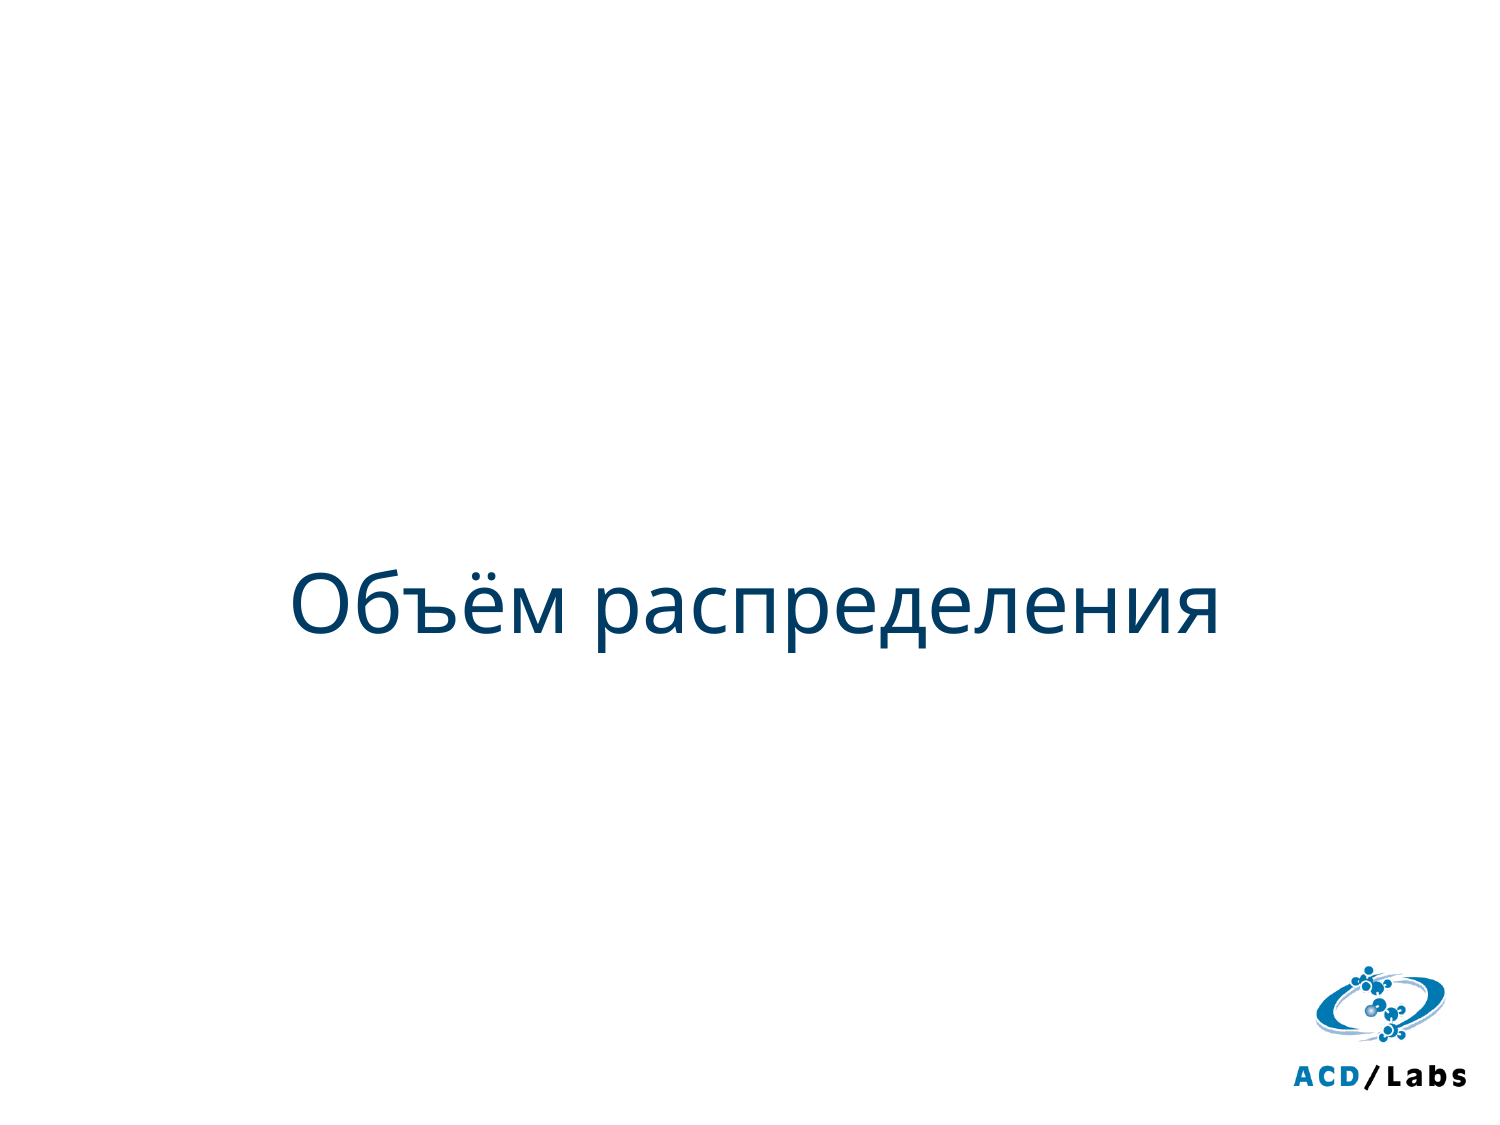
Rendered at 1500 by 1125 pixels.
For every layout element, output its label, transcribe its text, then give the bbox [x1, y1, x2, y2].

list Объём распределения [118, 476, 1394, 724]
picture [1293, 964, 1471, 1101]
